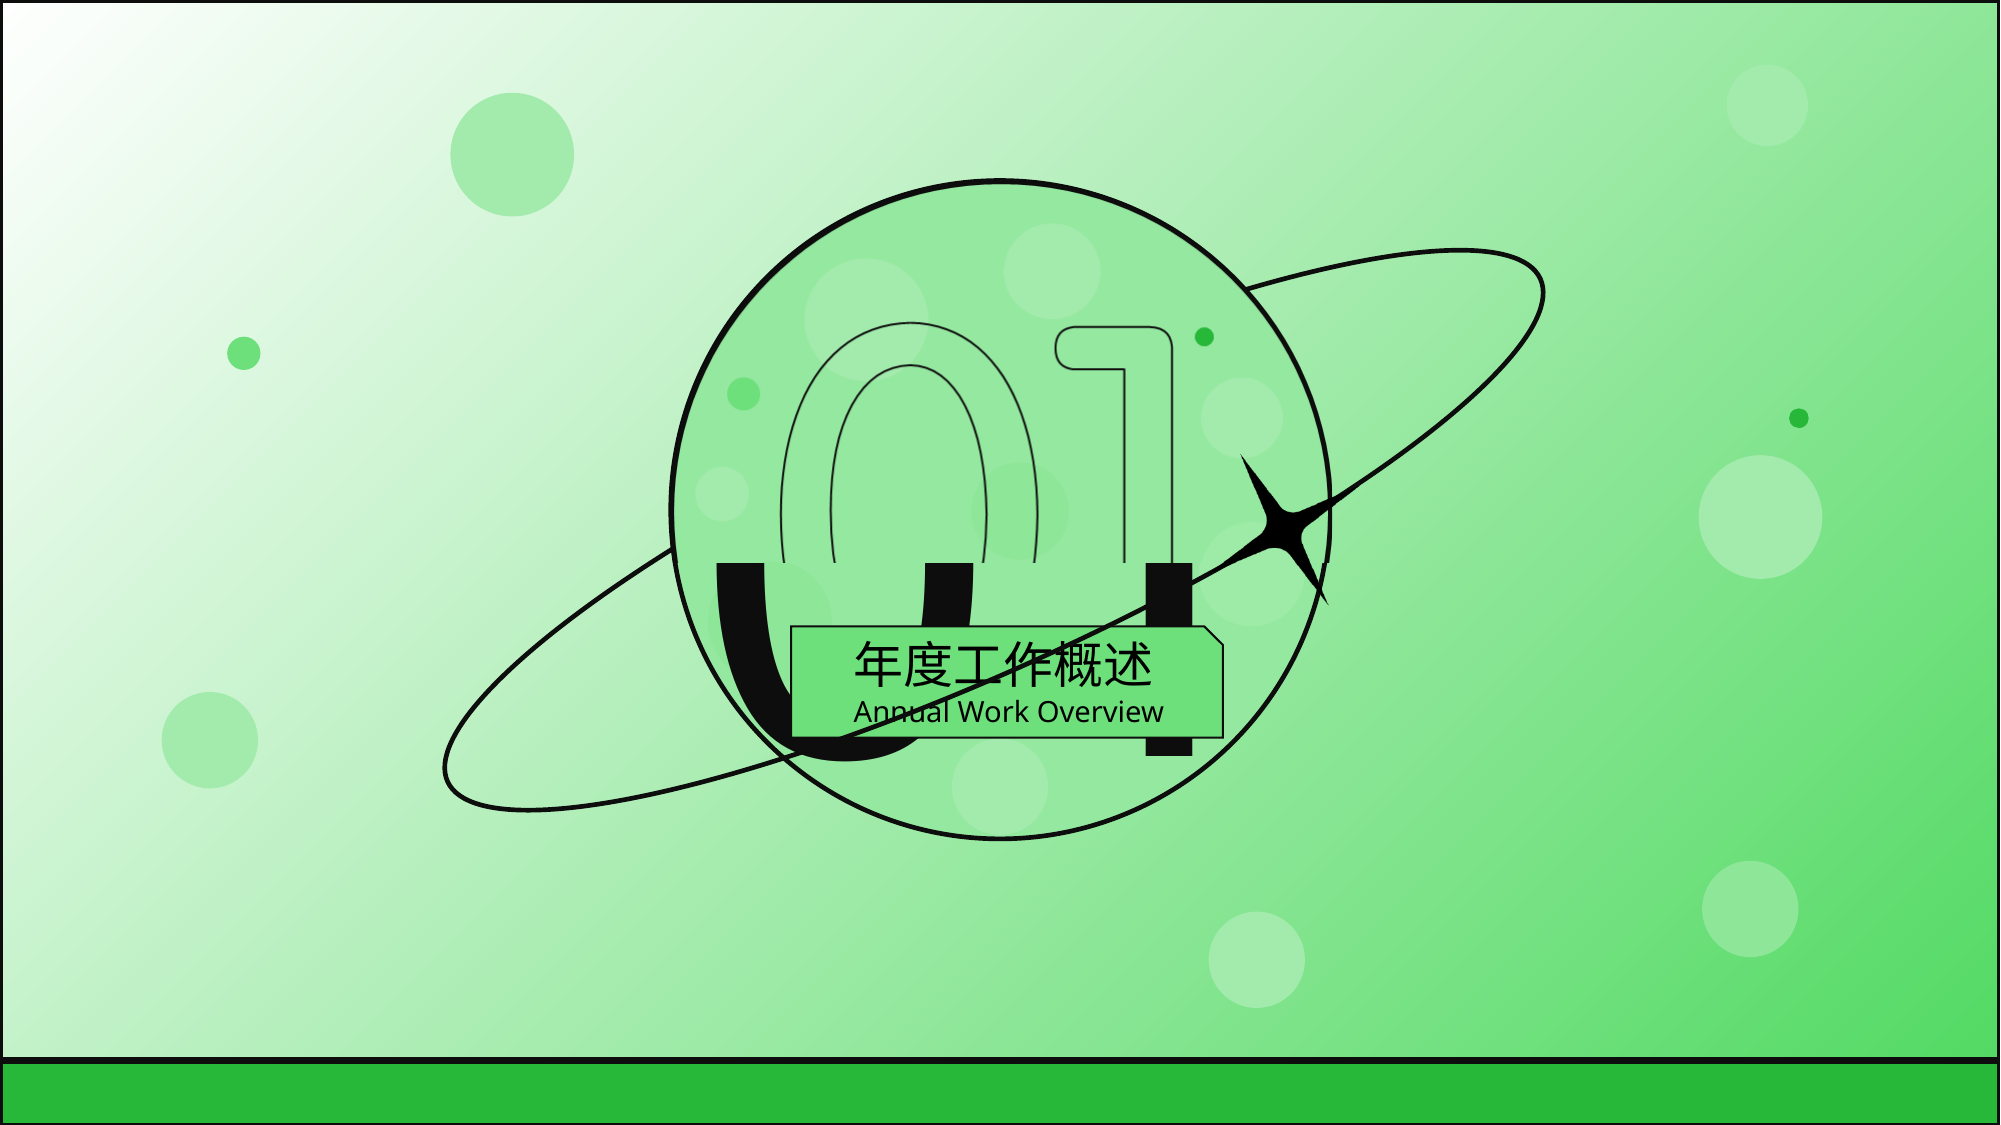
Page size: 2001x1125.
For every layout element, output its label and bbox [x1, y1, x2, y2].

text_box [0, 1059, 2000, 1125]
text_box [161, 64, 1823, 1008]
text_box [0, 0, 2000, 1059]
